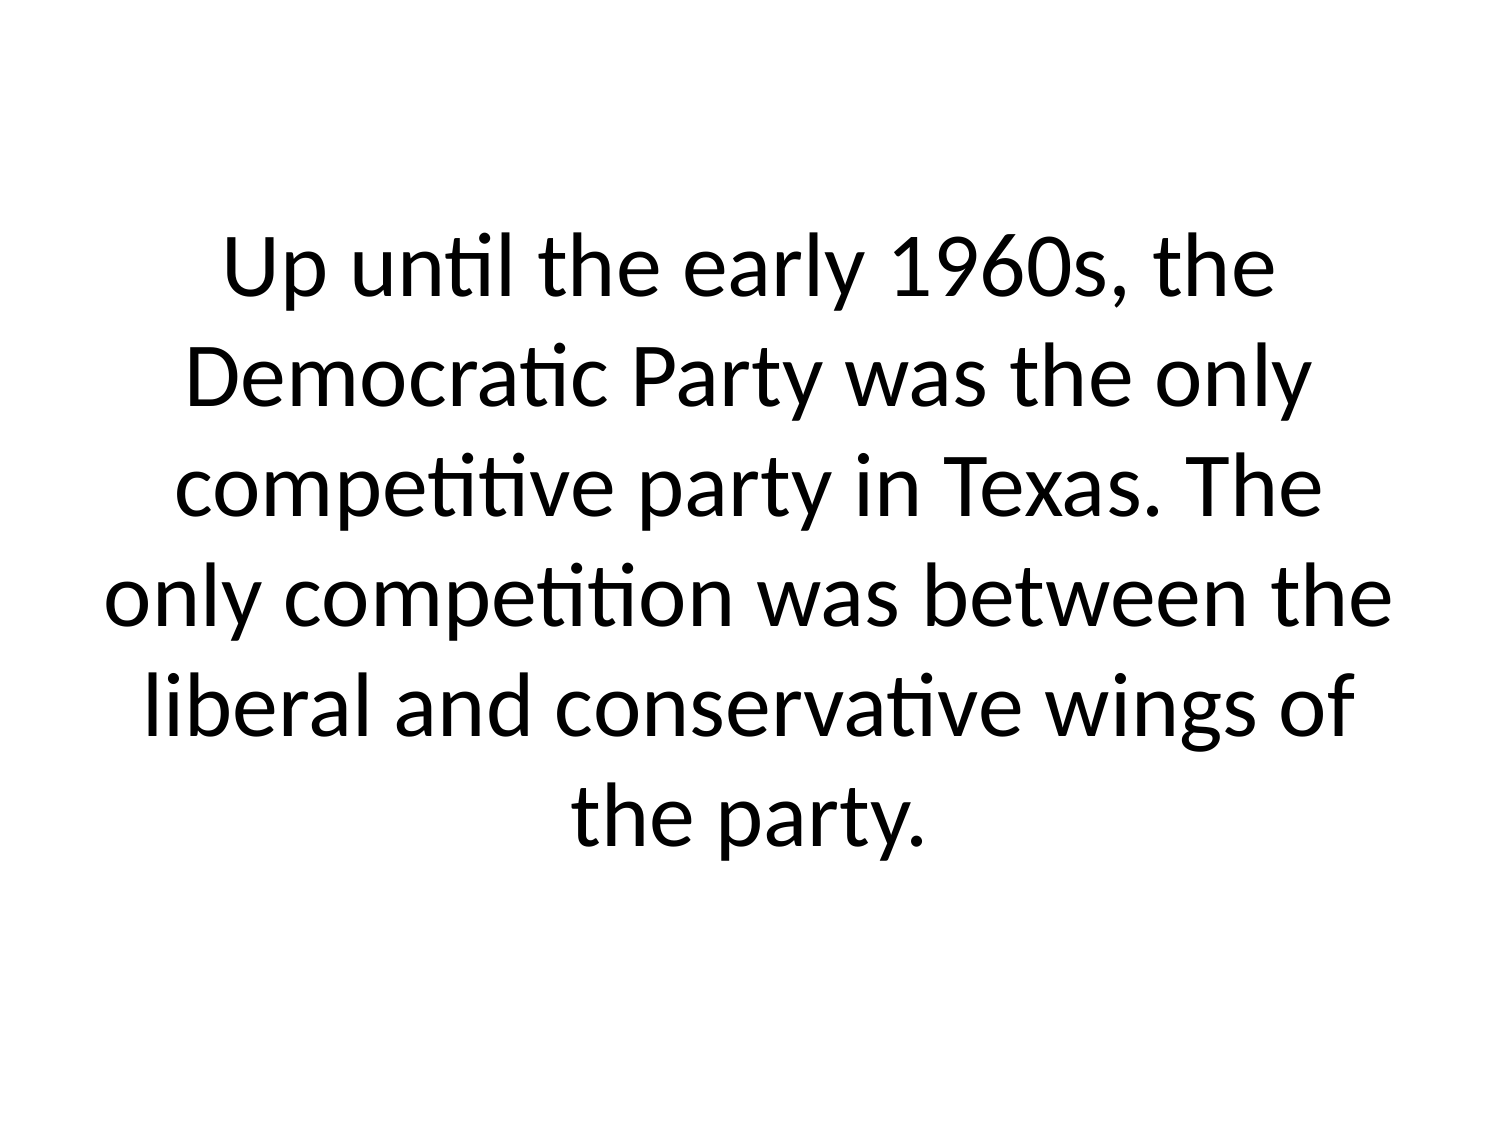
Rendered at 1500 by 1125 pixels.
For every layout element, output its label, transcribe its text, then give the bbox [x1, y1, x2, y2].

title Up until the early 1960s, the Democratic Party was the only competitive party in Texas. The only competition was between the liberal and conservative wings of the party. [74, 44, 1426, 1026]
